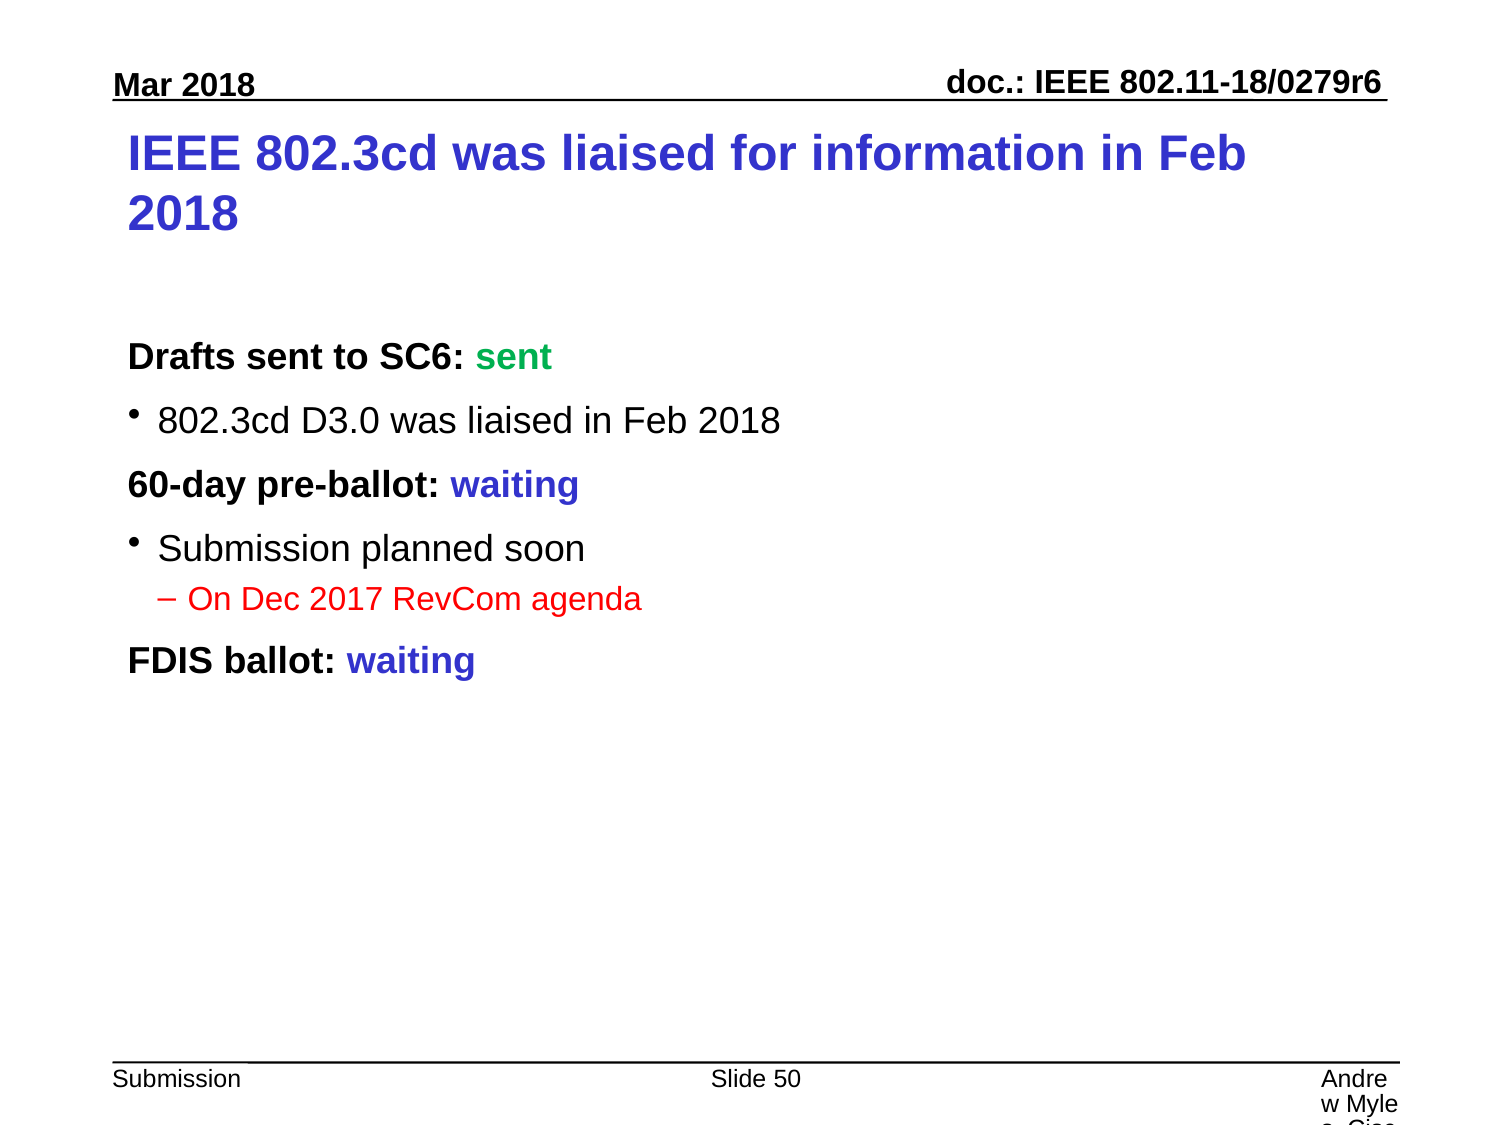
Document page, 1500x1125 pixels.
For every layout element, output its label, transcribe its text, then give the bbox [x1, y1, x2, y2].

slide_number Slide 50 [709, 1061, 803, 1093]
title IEEE 802.3cd was liaised for information in Feb 2018 [112, 112, 1388, 288]
footer Andrew Myles, Cisco [1320, 1061, 1402, 1093]
list Drafts sent to SC6: sent 802.3cd D3.0 was liaised in Feb 2018 60-day pre-ballot: waiting Submission planned soon On Dec 2017 RevCom agenda FDIS ballot: waiting [112, 324, 1388, 1000]
